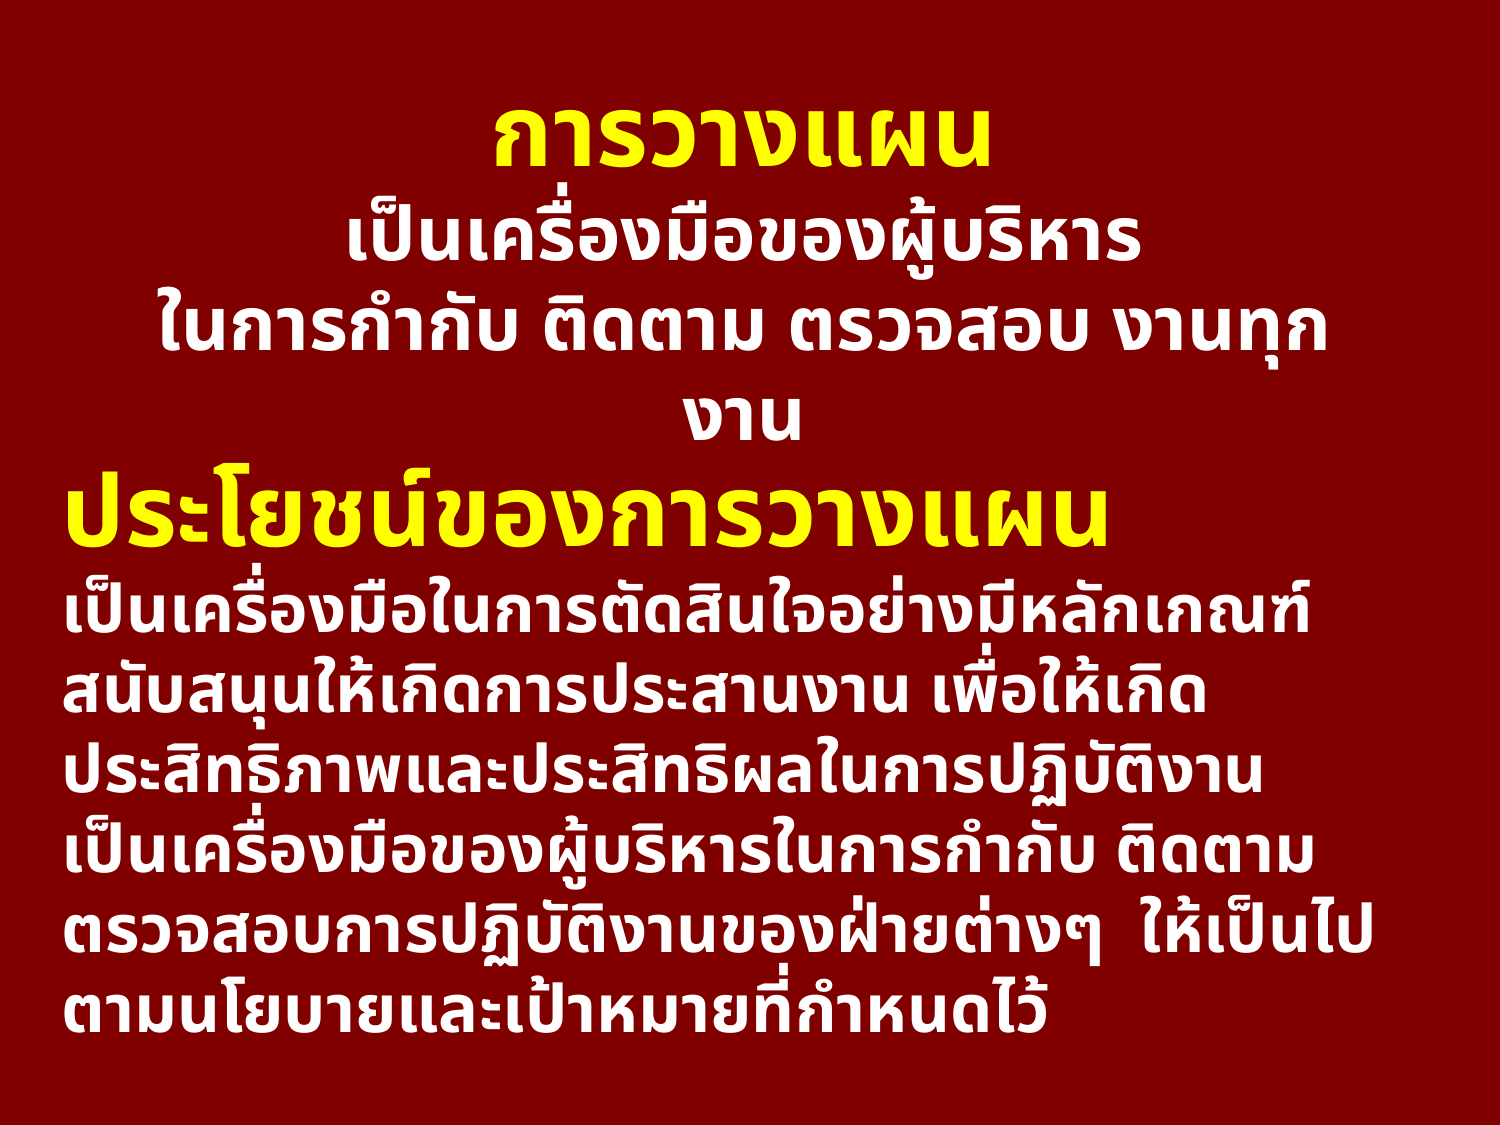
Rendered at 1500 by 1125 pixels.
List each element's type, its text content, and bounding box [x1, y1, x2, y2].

text_box ประโยชน์ของการวางแผน เป็นเครื่องมือในการตัดสินใจอย่างมีหลักเกณฑ์ สนับสนุนให้เกิดการประสานงาน เพื่อให้เกิดประสิทธิภาพและประสิทธิผลในการปฏิบัติงาน เป็นเครื่องมือของผู้บริหารในการกำกับ ติดตาม ตรวจสอบการปฏิบัติงานของฝ่ายต่างๆ ให้เป็นไปตามนโยบายและเป้าหมายที่กำหนดไว้ [46, 445, 1489, 1125]
text_box การวางแผน เป็นเครื่องมือของผู้บริหาร ในการกำกับ ติดตาม ตรวจสอบ งานทุกงาน [93, 58, 1395, 445]
